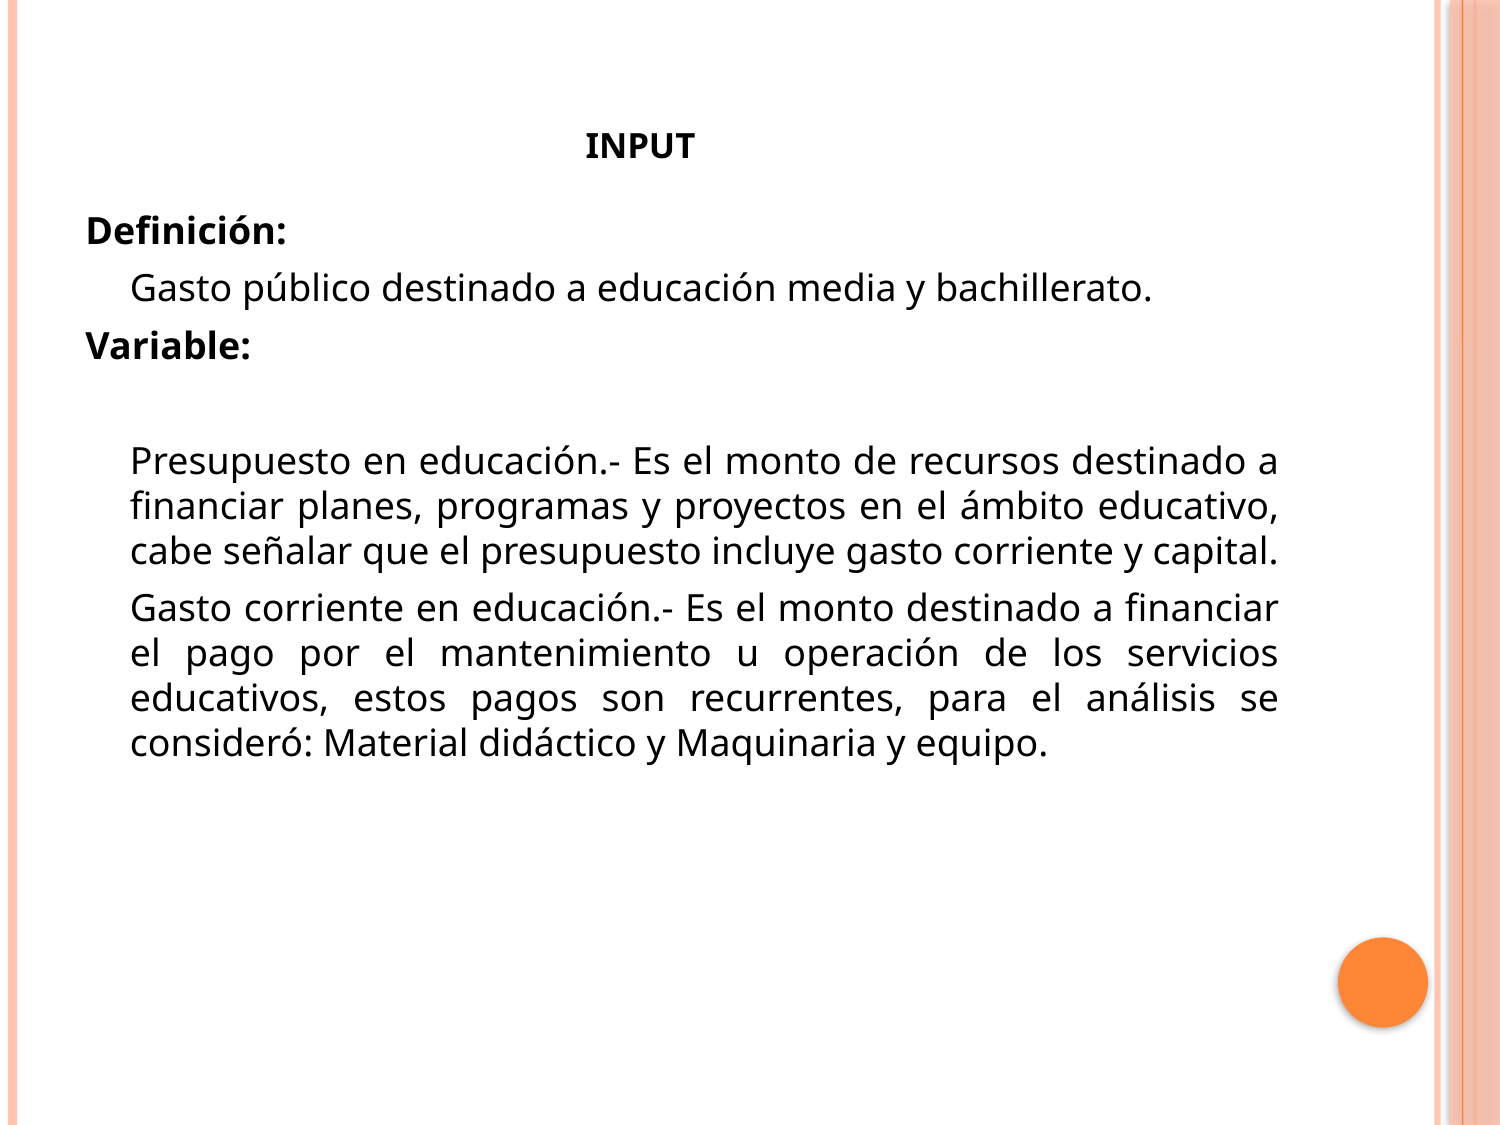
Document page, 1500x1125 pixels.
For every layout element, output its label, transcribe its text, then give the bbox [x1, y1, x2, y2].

list Definición: Gasto público destinado a educación media y bachillerato. Variable: Presupuesto en educación.- Es el monto de recursos destinado a financiar planes, programas y proyectos en el ámbito educativo, cabe señalar que el presupuesto incluye gasto corriente y capital. Gasto corriente en educación.- Es el monto destinado a financiar el pago por el mantenimiento u operación de los servicios educativos, estos pagos son recurrentes, para el análisis se consideró: Material didáctico y Maquinaria y equipo. [70, 198, 1296, 999]
title INPUT [75, 45, 1300, 233]
